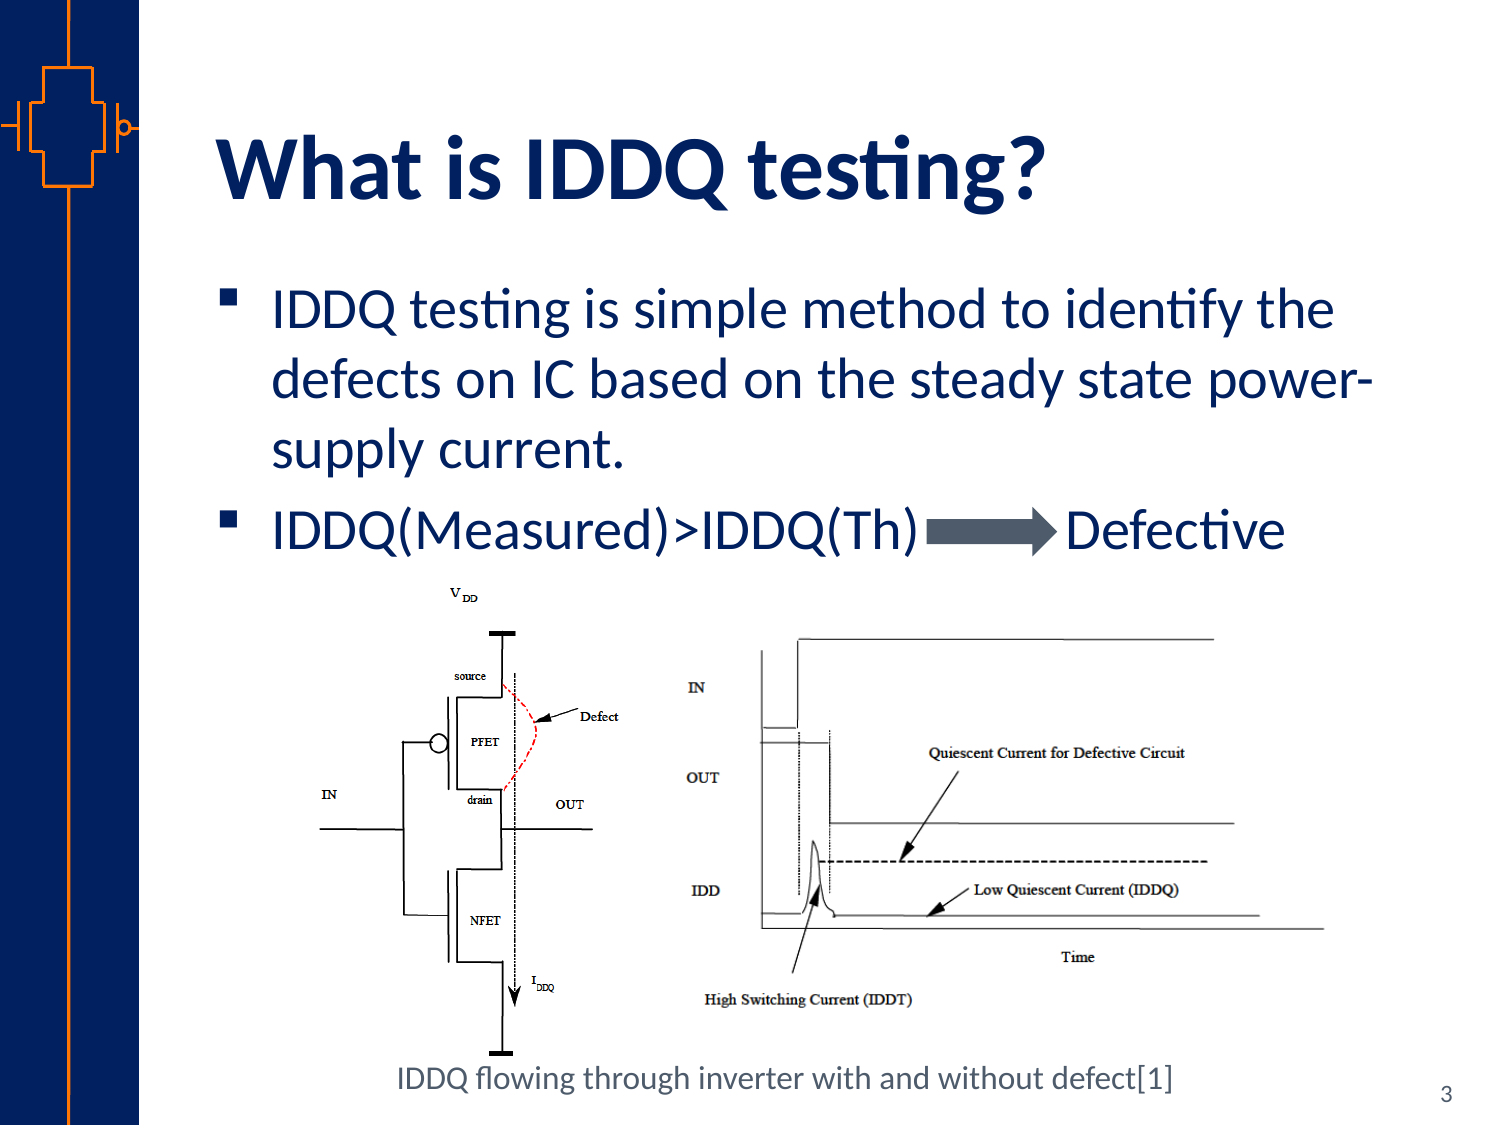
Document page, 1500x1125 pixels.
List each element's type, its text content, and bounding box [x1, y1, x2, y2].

title What is IDDQ testing? [200, 37, 1388, 225]
text_box IDDQ flowing through inverter with and without defect[1] [202, 1048, 1370, 1104]
slide_number 3 [1425, 1062, 1488, 1123]
list IDDQ testing is simple method to identify the defects on IC based on the steady state power-supply current. IDDQ(Measured)>IDDQ(Th) Defective [200, 262, 1425, 988]
picture [298, 574, 636, 1081]
text_box [925, 506, 1059, 558]
picture [677, 616, 1336, 1017]
